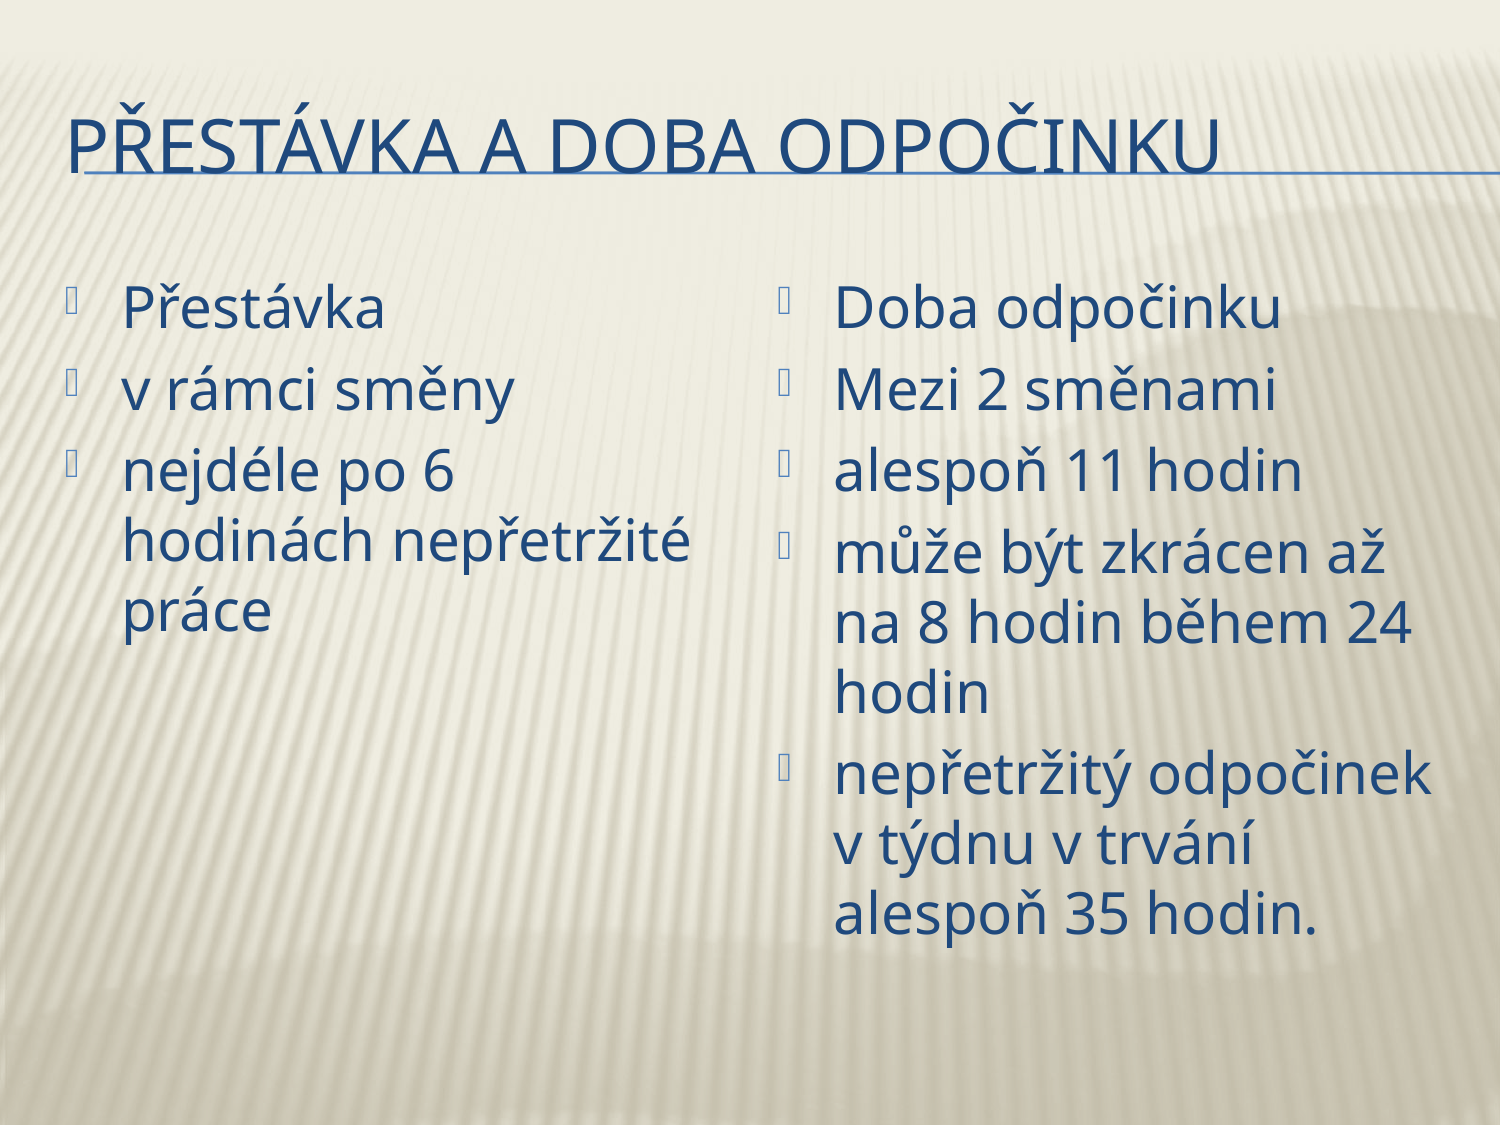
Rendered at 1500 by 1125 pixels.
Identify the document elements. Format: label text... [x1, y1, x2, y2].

list Přestávka v rámci směny nejdéle po 6 hodinách nepřetržité práce [50, 262, 738, 1038]
list Doba odpočinku Mezi 2 směnami alespoň 11 hodin může být zkrácen až na 8 hodin během 24 hodin nepřetržitý odpočinek v týdnu v trvání alespoň 35 hodin. [762, 262, 1475, 1038]
title Přestávka a doba odpočinku [49, 75, 1475, 213]
